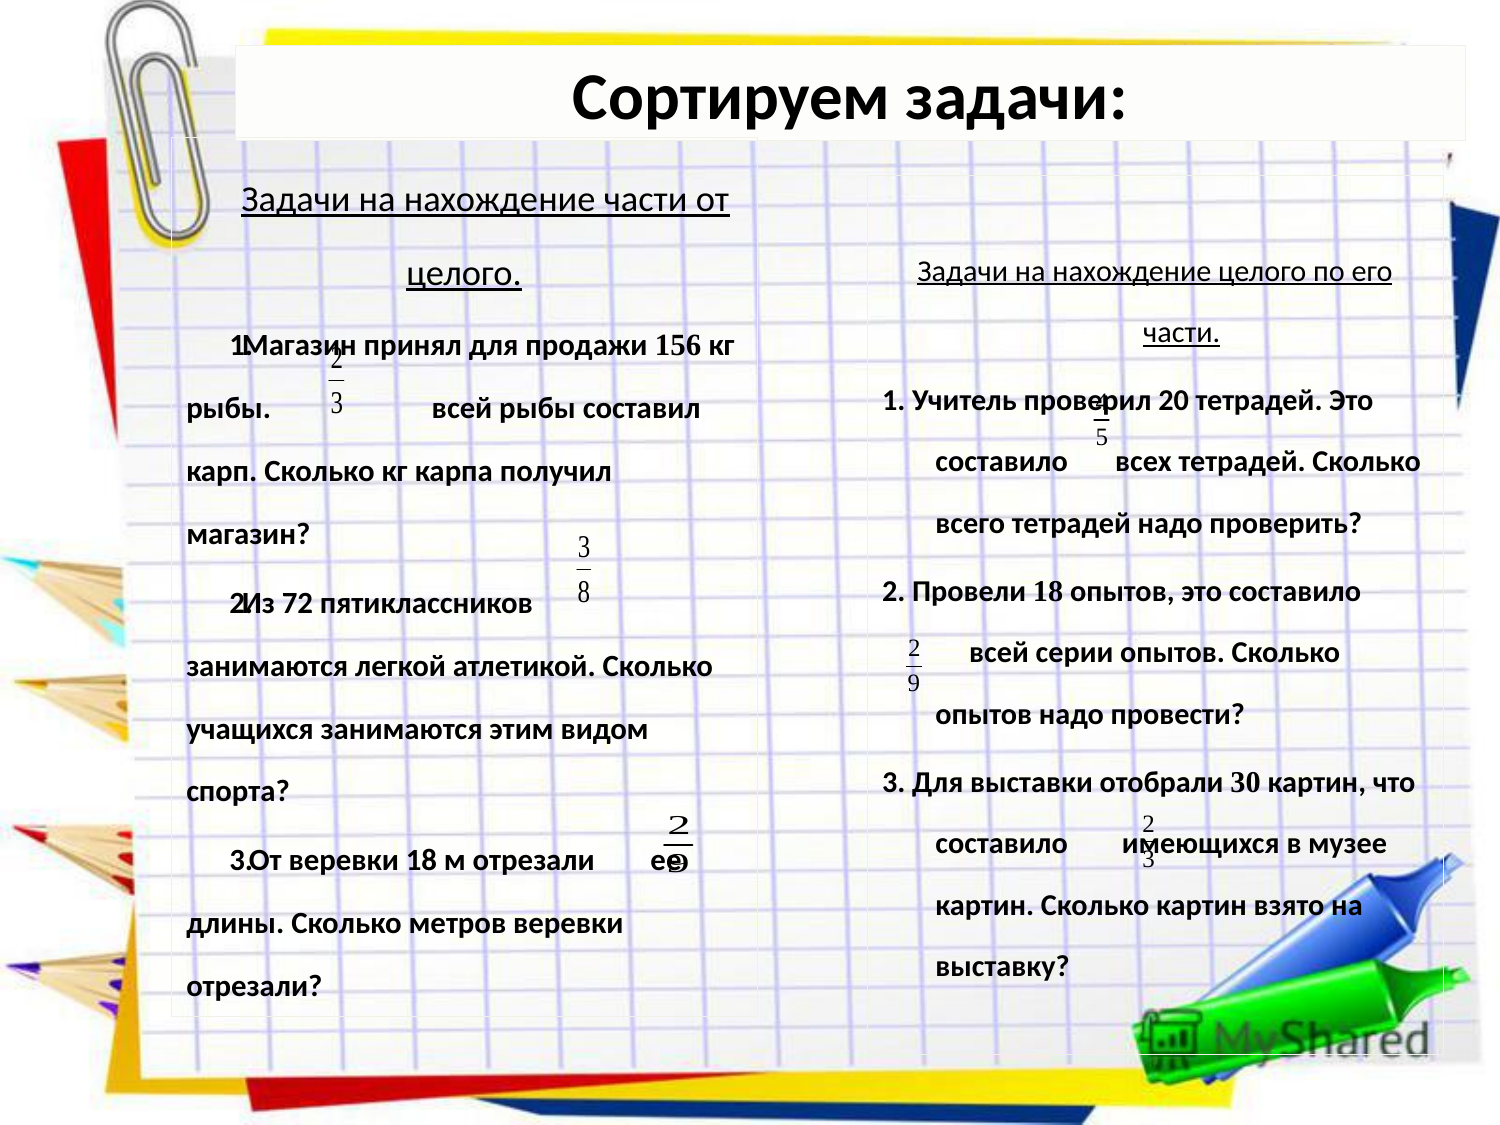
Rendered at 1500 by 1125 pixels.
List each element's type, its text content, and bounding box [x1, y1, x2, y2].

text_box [655, 808, 704, 880]
picture [0, 0, 1500, 1125]
list Задачи на нахождение целого по его части. 1. Учитель проверил 20 тетрадей. Это составило всех тетрадей. Сколько всего тетрадей надо проверить? 2. Провели 18 опытов, это составило всей серии опытов. Сколько опытов надо провести? 3. Для выставки отобрали 30 картин, что составило имеющихся в музее картин. Сколько картин взято на выставку? [867, 175, 1444, 1055]
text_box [1136, 808, 1162, 874]
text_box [324, 337, 350, 421]
list Задачи на нахождение части от целого. Магазин принял для продажи 156 кг рыбы. всей рыбы составил карп. Сколько кг карпа получил магазин? Из 72 пятиклассников занимаются легкой атлетикой. Сколько учащихся занимаются этим видом спорта? От веревки 18 м отрезали ее длины. Сколько метров веревки отрезали? [171, 137, 758, 1017]
title Сортируем задачи: [235, 45, 1466, 141]
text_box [902, 632, 928, 698]
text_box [1089, 386, 1116, 452]
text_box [572, 526, 596, 610]
